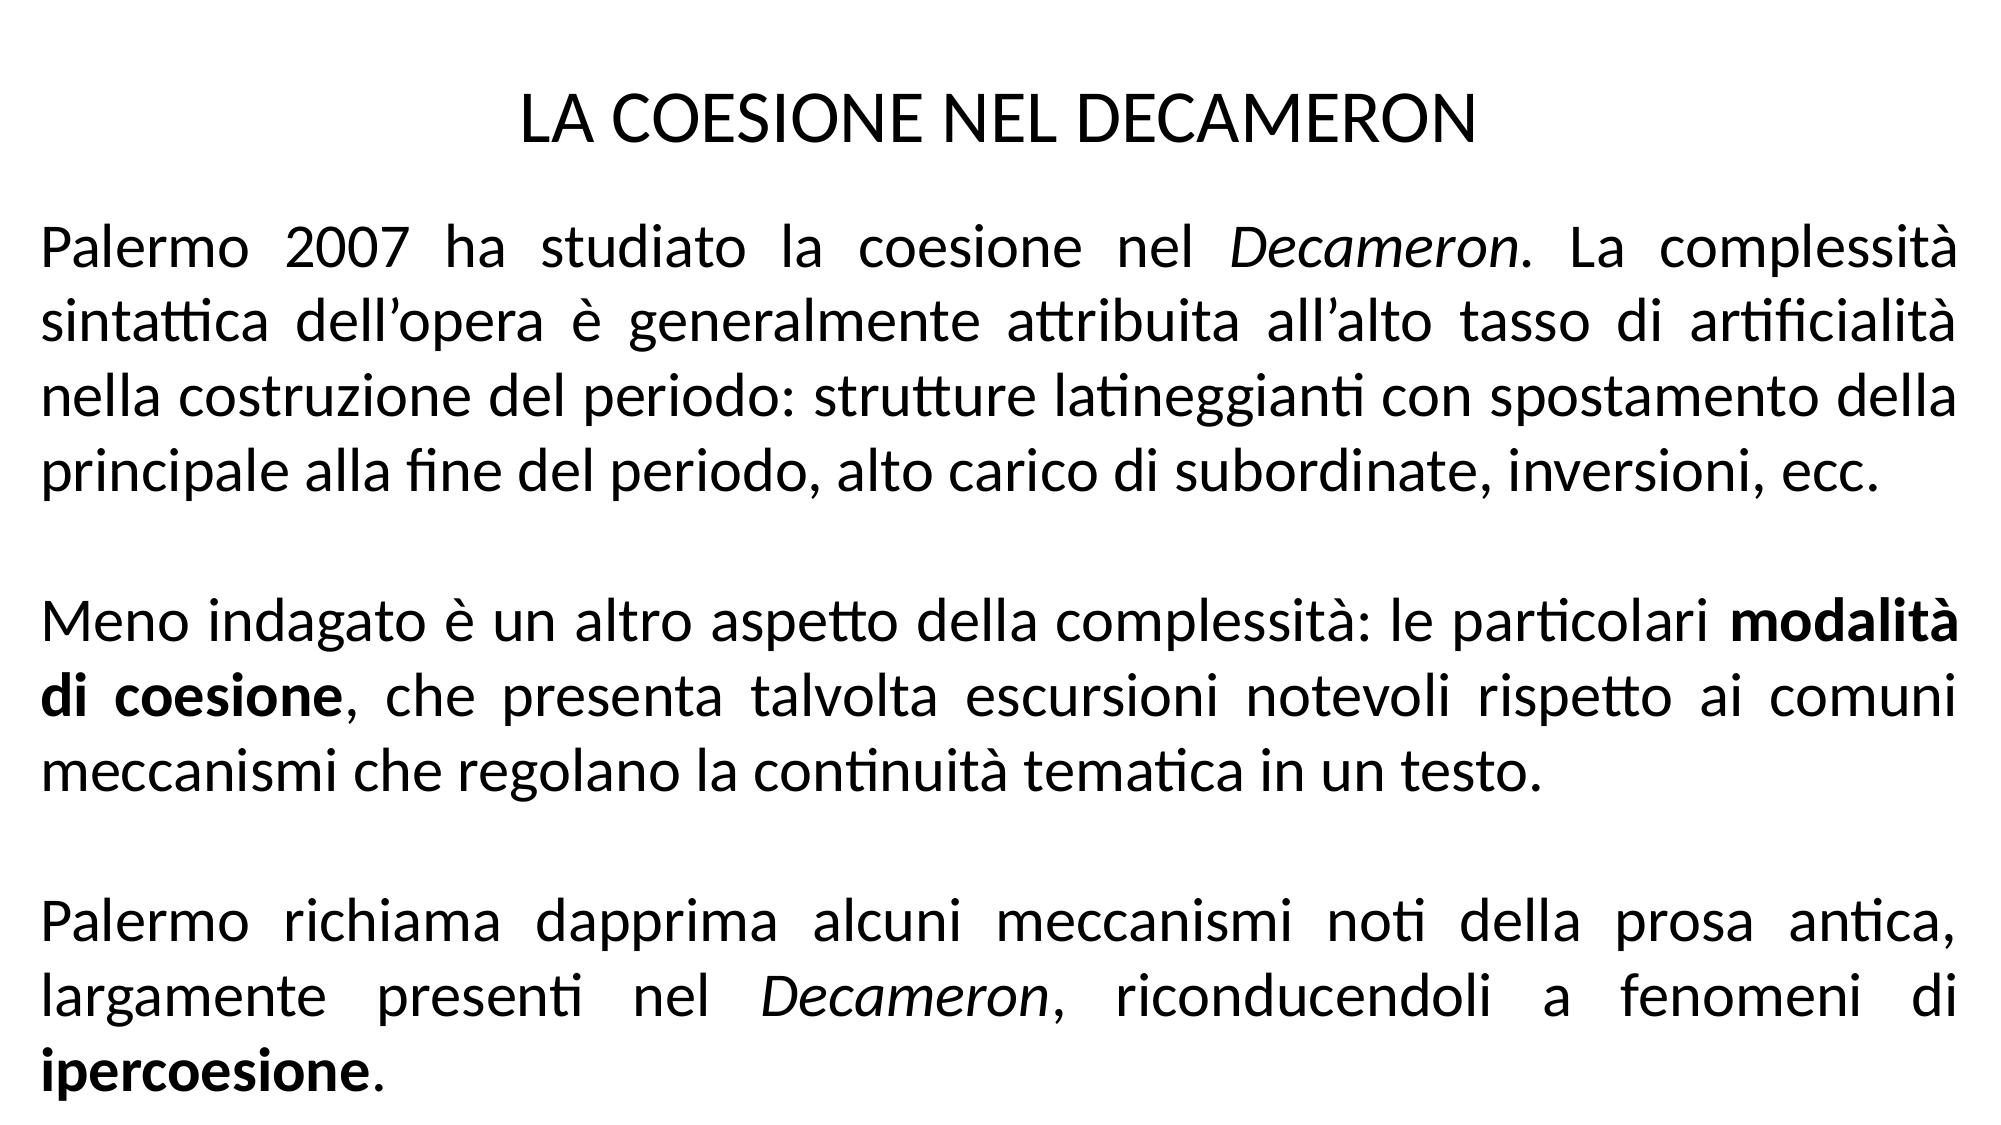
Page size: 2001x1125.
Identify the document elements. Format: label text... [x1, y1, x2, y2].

text_box LA COESIONE NEL DECAMERON [53, 60, 1947, 166]
text_box Palermo 2007 ha studiato la coesione nel Decameron. La complessità sintattica dell’opera è generalmente attribuita all’alto tasso di artificialità nella costruzione del periodo: strutture latineggianti con spostamento della principale alla fine del periodo, alto carico di subordinate, inversioni, ecc. Meno indagato è un altro aspetto della complessità: le particolari modalità di coesione, che presenta talvolta escursioni notevoli rispetto ai comuni meccanismi che regolano la continuità tematica in un testo. Palermo richiama dapprima alcuni meccanismi noti della prosa antica, largamente presenti nel Decameron, riconducendoli a fenomeni di ipercoesione. [25, 197, 1975, 1112]
